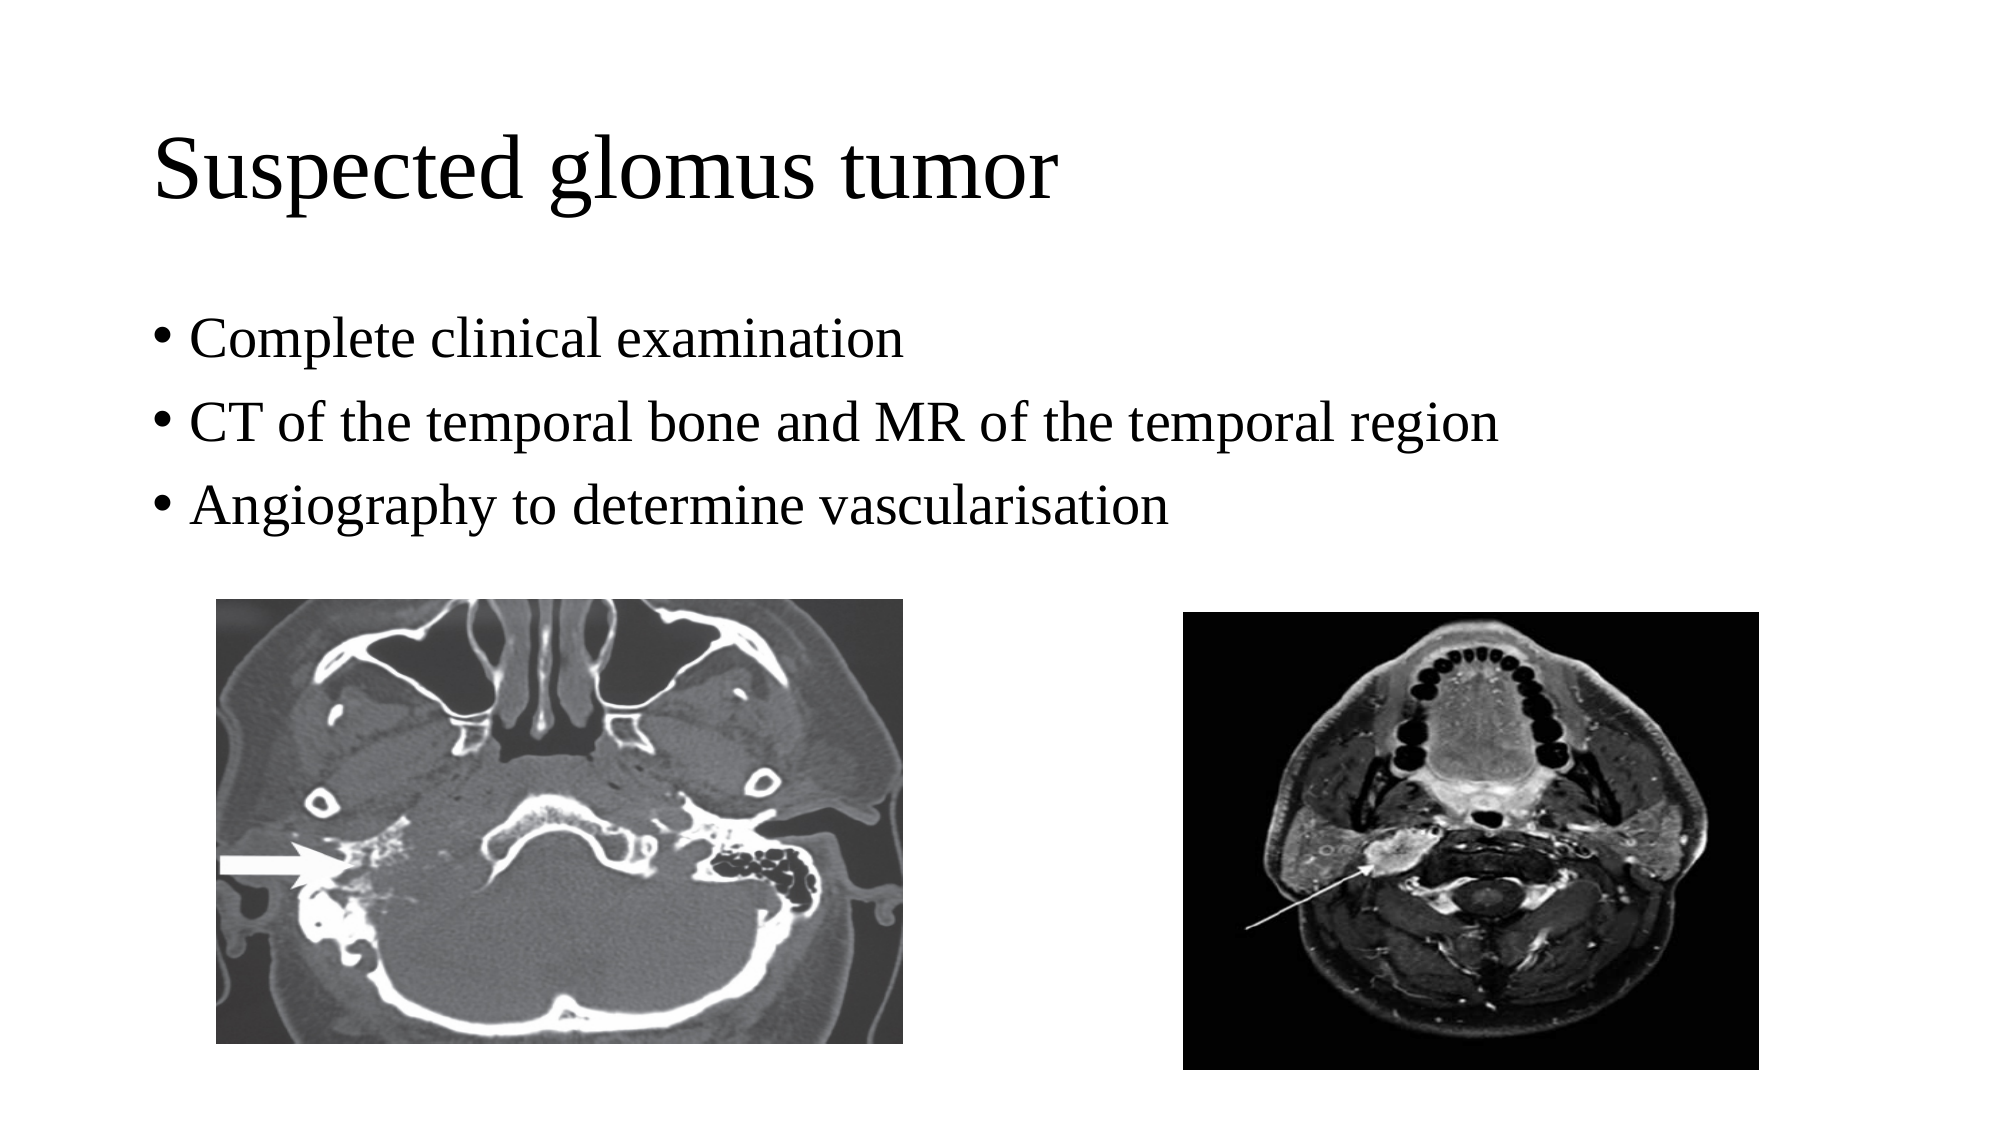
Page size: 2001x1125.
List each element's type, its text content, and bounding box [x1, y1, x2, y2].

list Complete clinical examination CT of the temporal bone and MR of the temporal region Angiography to determine vascularisation [137, 299, 1863, 1014]
picture [1183, 612, 1759, 1070]
picture [216, 599, 903, 1044]
title Suspected glomus tumor [137, 59, 1863, 278]
